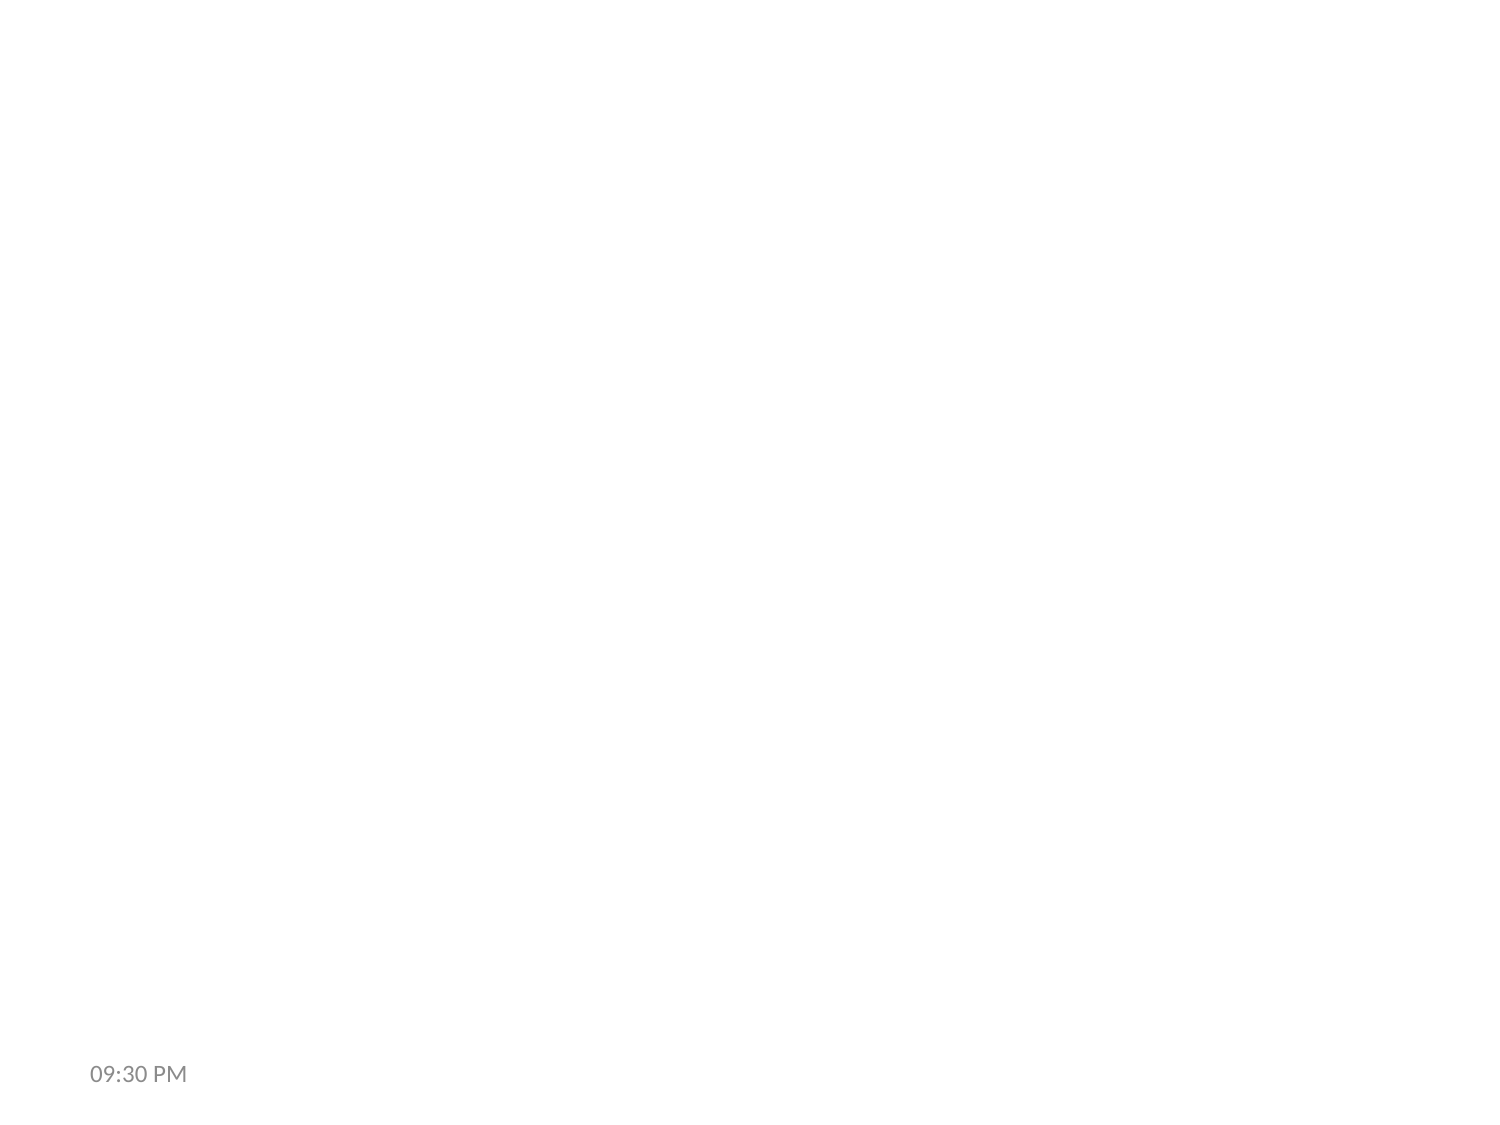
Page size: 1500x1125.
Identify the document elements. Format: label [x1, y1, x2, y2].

slide_number [75, 1042, 425, 1103]
